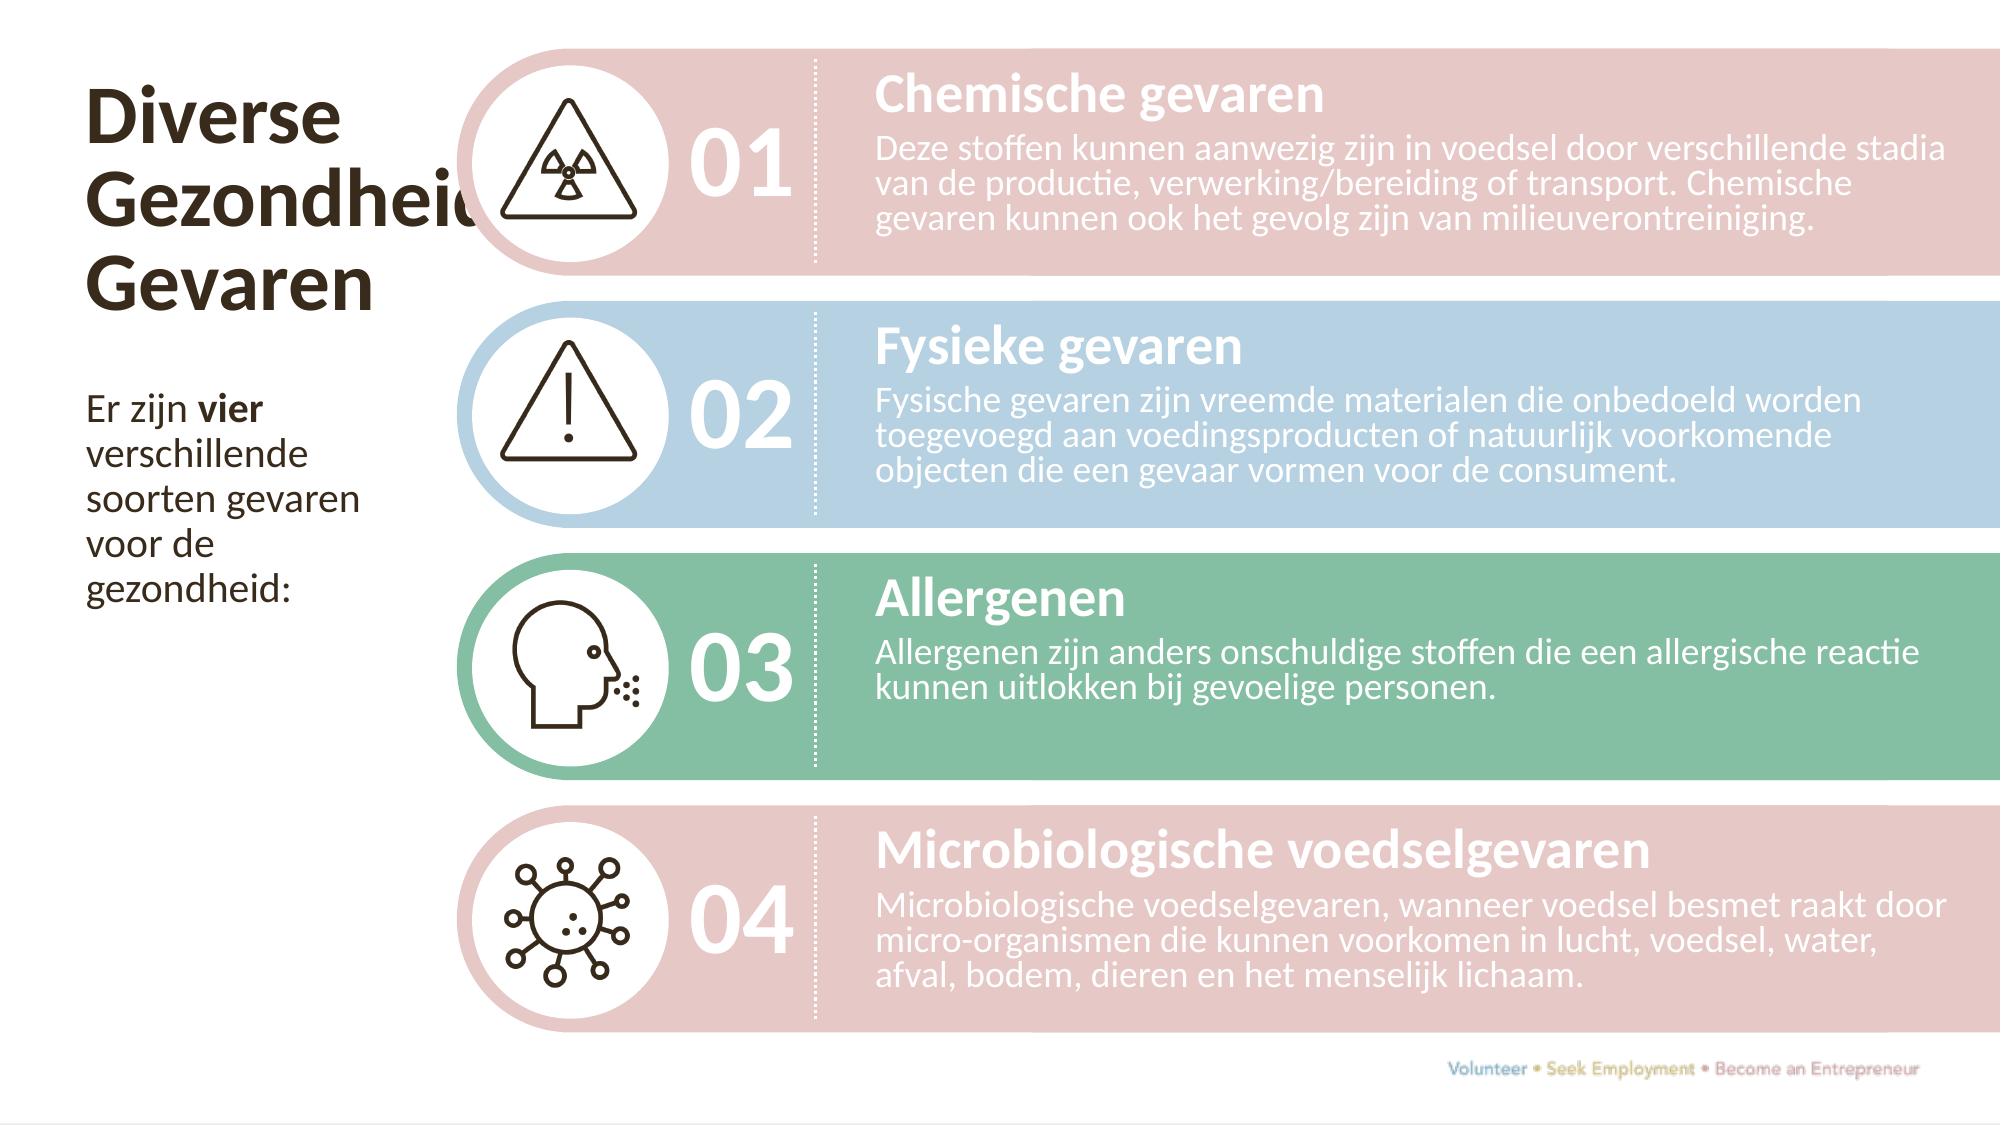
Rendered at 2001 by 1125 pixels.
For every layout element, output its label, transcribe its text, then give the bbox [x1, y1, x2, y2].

picture [1418, 1046, 1971, 1103]
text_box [456, 805, 2000, 1033]
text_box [456, 300, 2000, 528]
picture [491, 592, 642, 743]
picture [493, 83, 644, 234]
text_box Diverse Gezondheid Gevaren [71, 68, 516, 360]
text_box Er zijn vier verschillende soorten gevaren voor de gezondheid: [71, 378, 400, 616]
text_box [456, 552, 2000, 781]
picture [492, 842, 643, 993]
picture [493, 325, 644, 476]
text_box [456, 48, 2000, 276]
